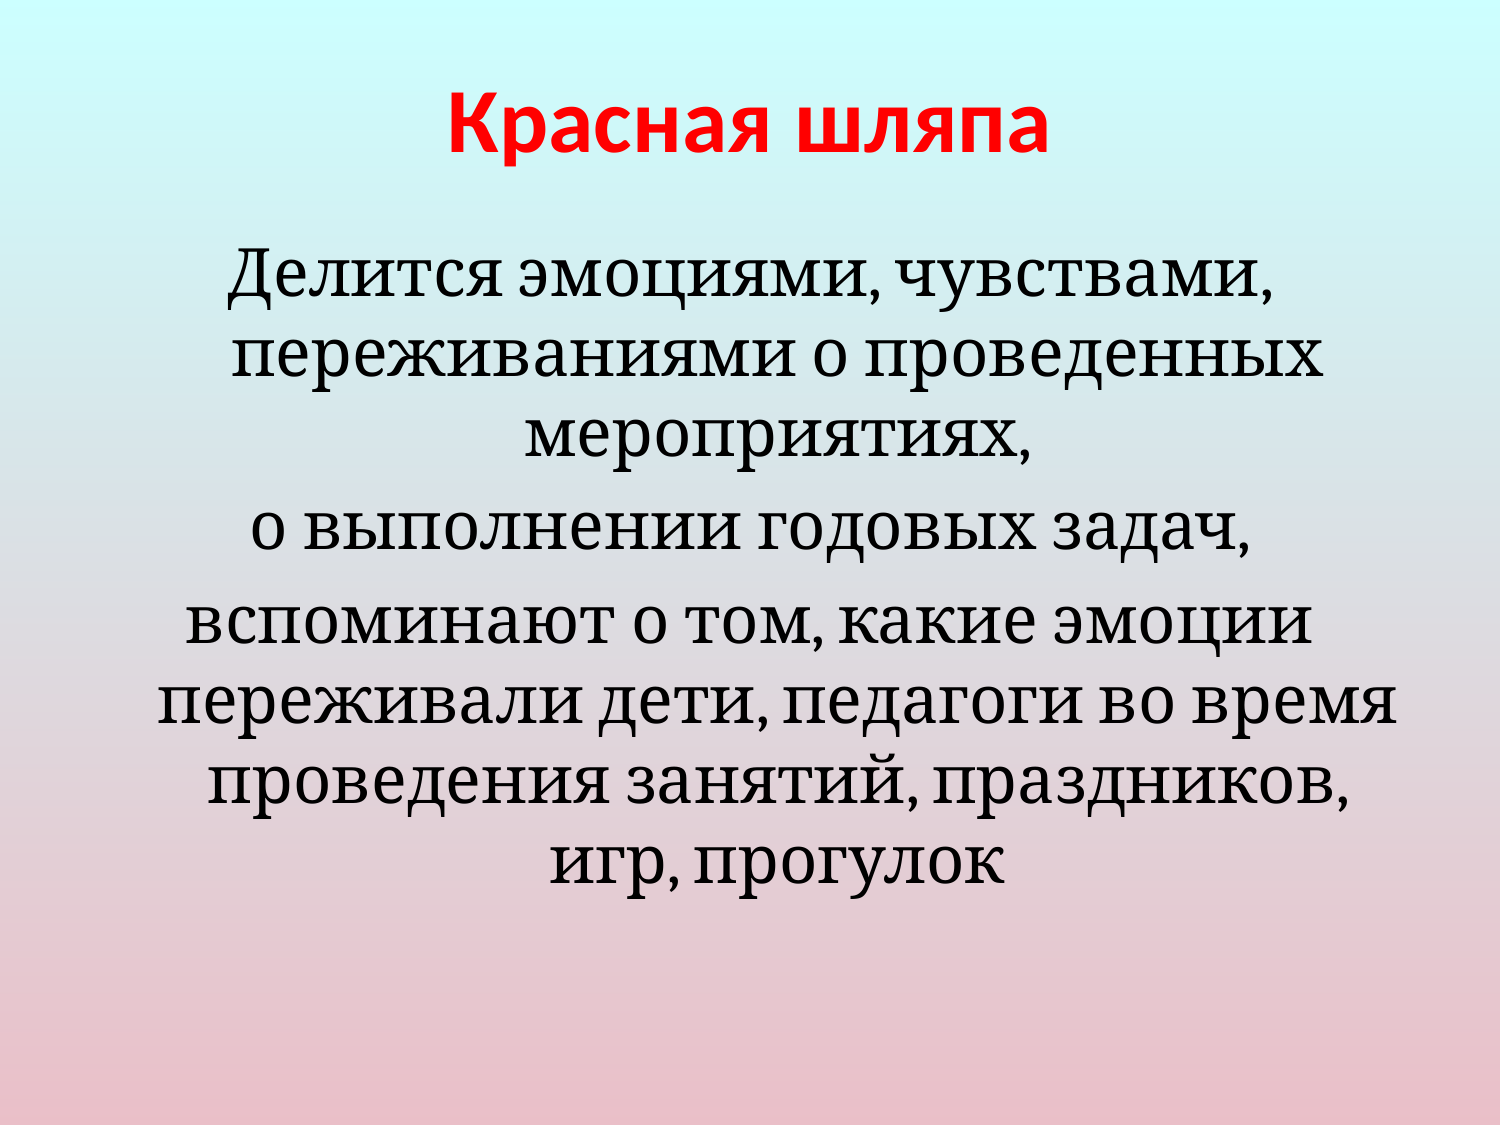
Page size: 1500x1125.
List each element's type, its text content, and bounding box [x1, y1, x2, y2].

title Красная шляпа [75, 45, 1425, 188]
list Делится эмоциями, чувствами, переживаниями о проведенных мероприятиях, о выполнении годовых задач, вспоминают о том, какие эмоции переживали дети, педагоги во время проведения занятий, праздников, игр, прогулок [75, 222, 1425, 1090]
